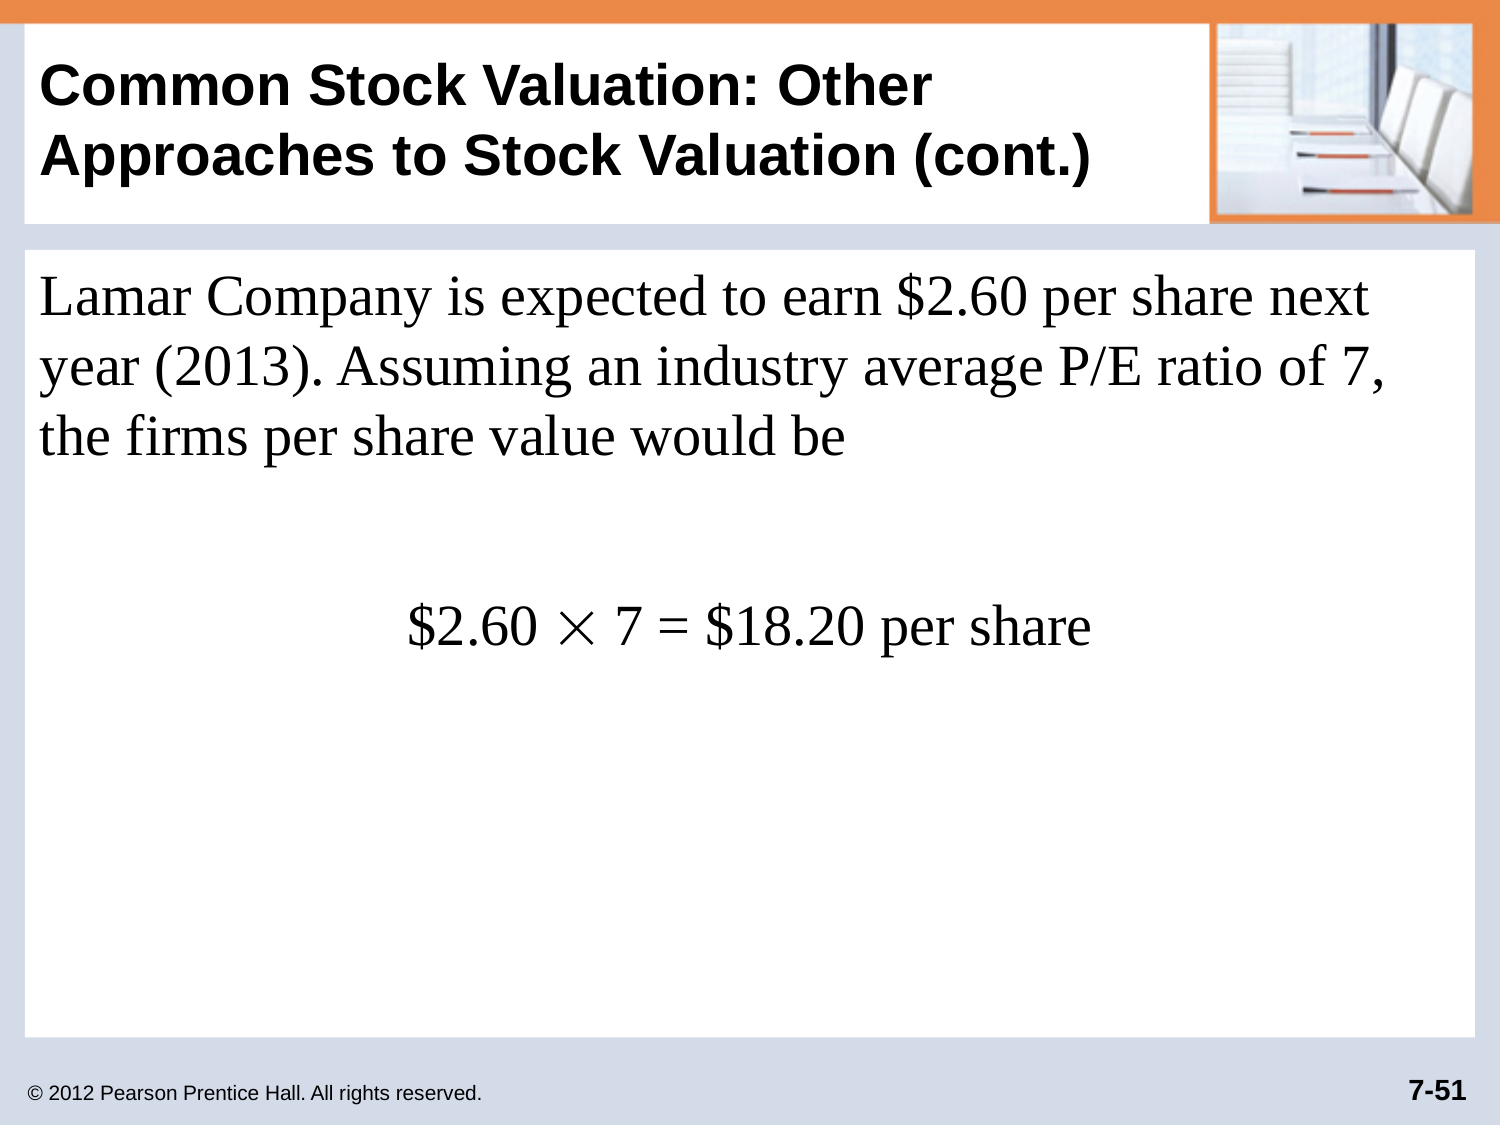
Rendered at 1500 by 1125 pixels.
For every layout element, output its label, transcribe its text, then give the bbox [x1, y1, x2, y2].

list Lamar Company is expected to earn $2.60 per share next year (2013). Assuming an industry average P/E ratio of 7, the firms per share value would be $2.60  7 = $18.20 per share [24, 249, 1476, 1013]
footer © 2012 Pearson Prentice Hall. All rights reserved. [12, 1037, 938, 1113]
picture [0, 0, 1500, 224]
title Common Stock Valuation: Other Approaches to Stock Valuation (cont.) [24, 39, 1201, 195]
slide_number 7-51 [1331, 1038, 1482, 1114]
